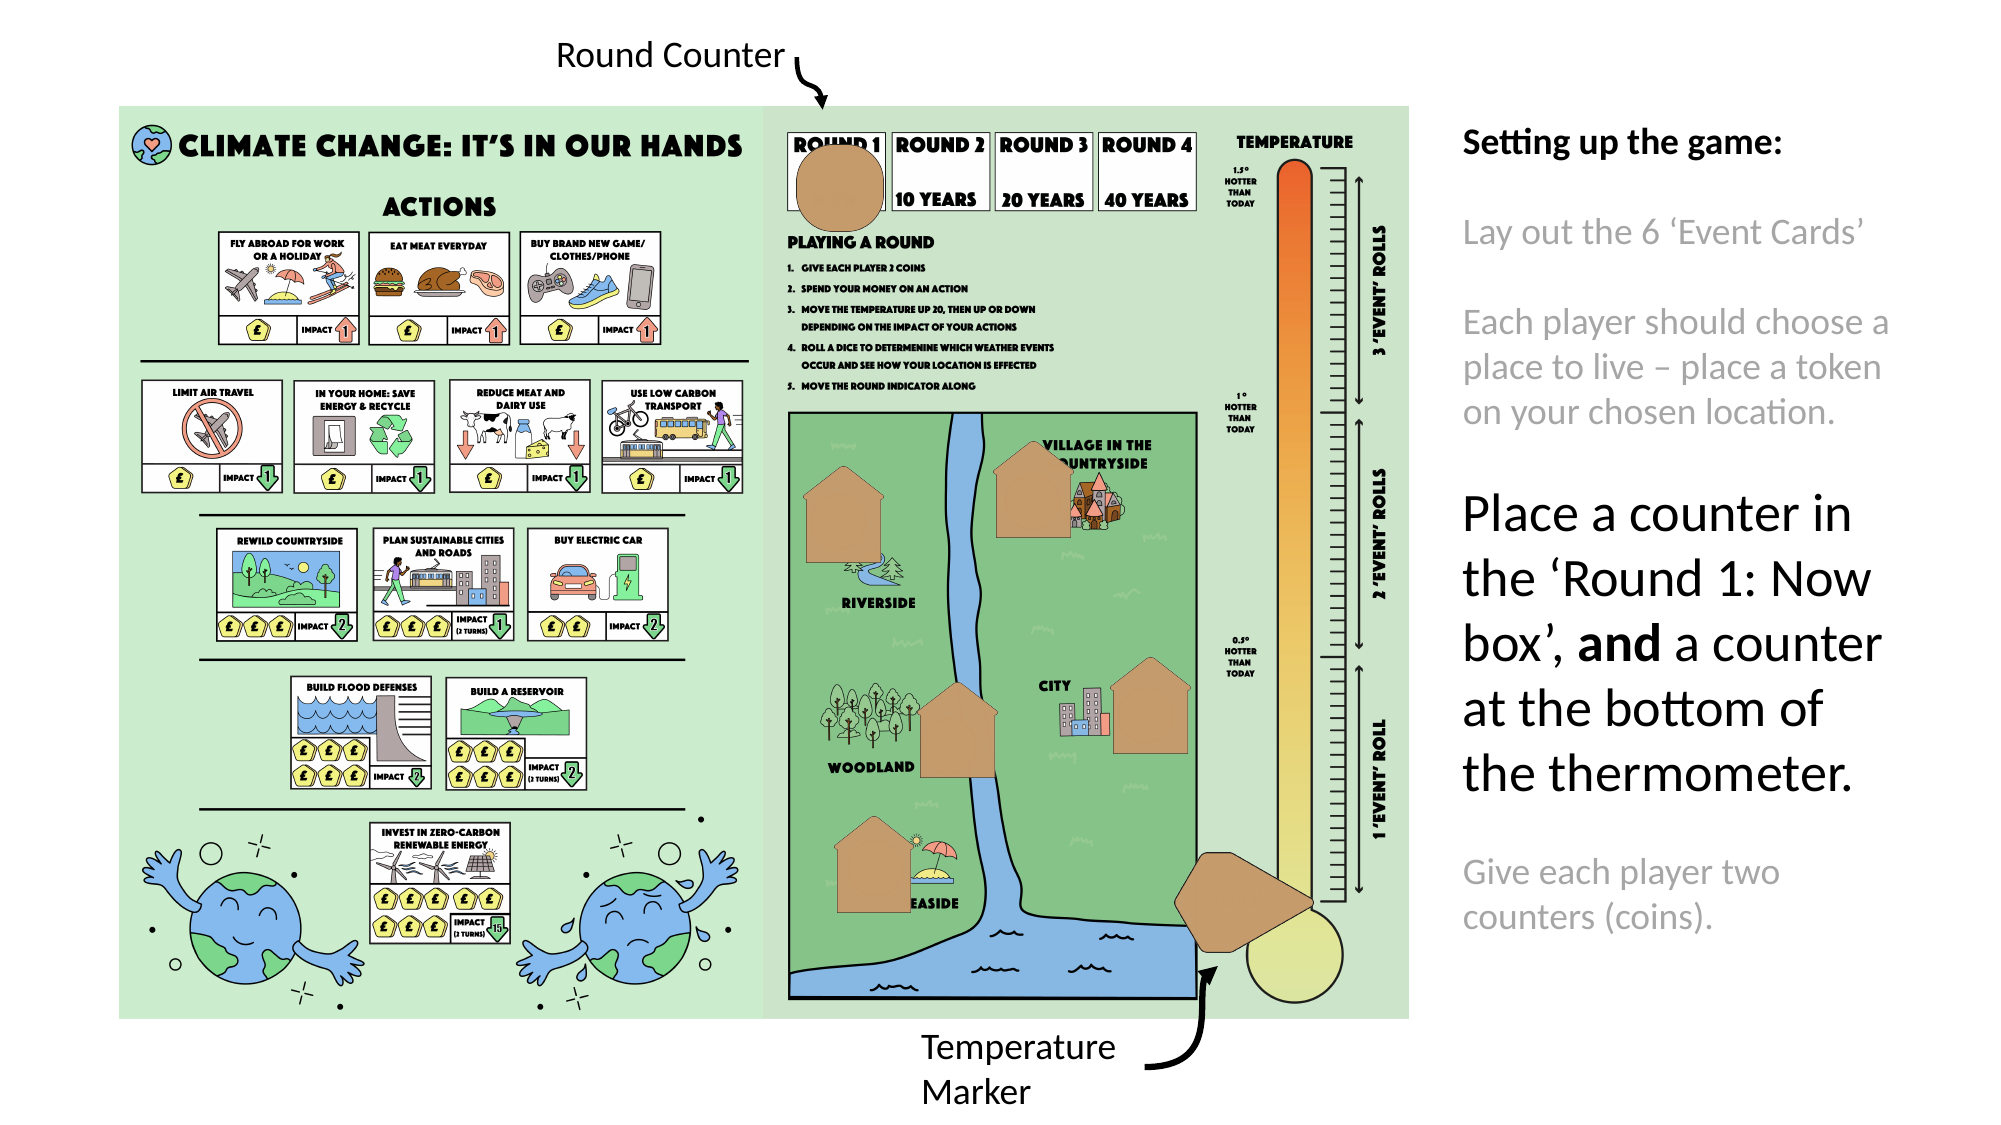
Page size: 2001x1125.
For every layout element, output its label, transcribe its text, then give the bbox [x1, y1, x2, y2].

text_box Round Counter [541, 22, 810, 83]
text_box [783, 70, 836, 97]
text_box Setting up the game: Lay out the 6 ‘Event Cards’ Each player should choose a place to live – place a token on your chosen location. Place a counter in the ‘Round 1: Now box’, and a counter at the bottom of the thermometer. Give each player two counters (coins). [1448, 109, 1911, 945]
text_box Temperature Marker [906, 1019, 1145, 1120]
picture [119, 106, 1409, 1019]
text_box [1144, 965, 1218, 1068]
